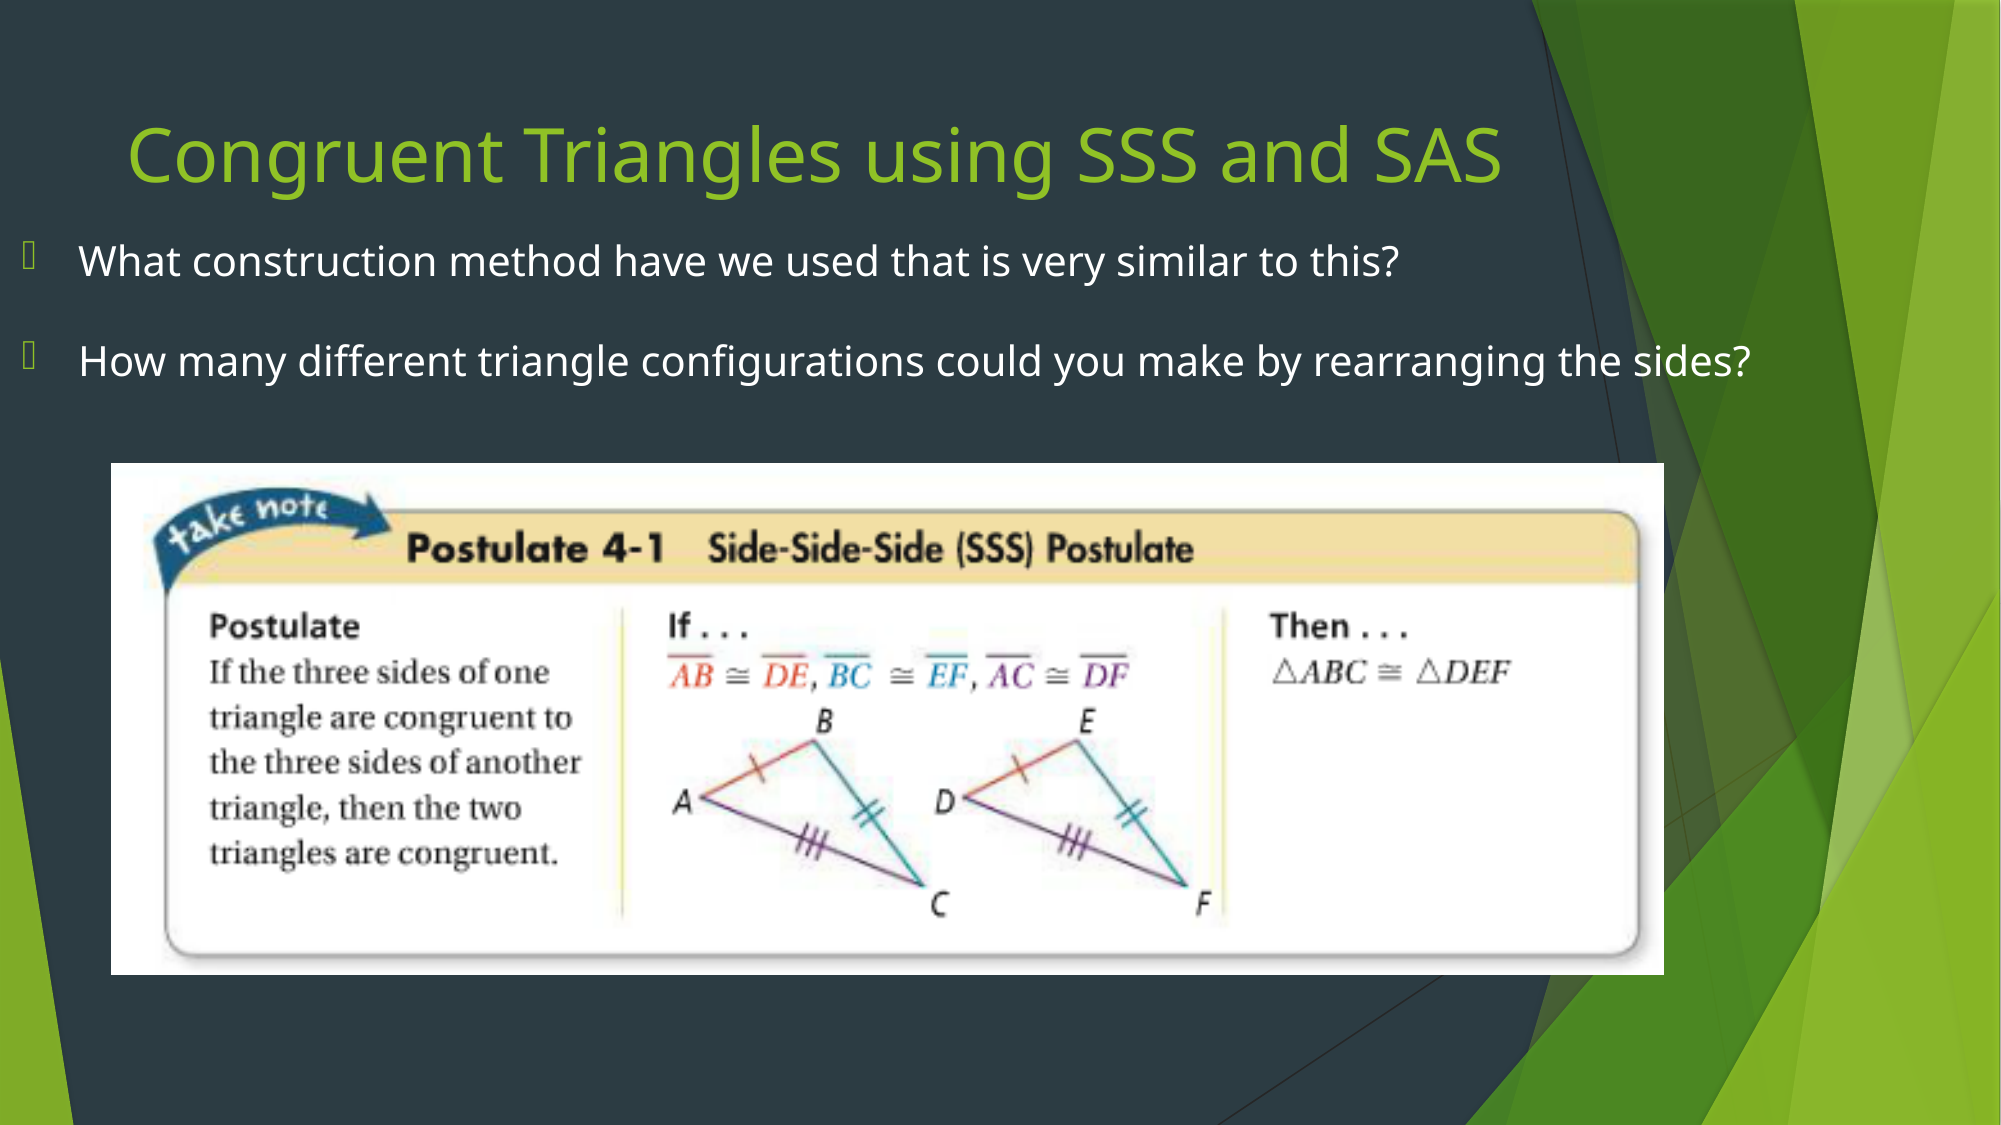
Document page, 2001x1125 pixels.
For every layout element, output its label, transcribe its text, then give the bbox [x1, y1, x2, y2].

text_box What construction method have we used that is very similar to this? How many different triangle configurations could you make by rearranging the sides? [7, 227, 1766, 392]
picture [110, 463, 1664, 975]
title Congruent Triangles using SSS and SAS [111, 99, 1522, 227]
